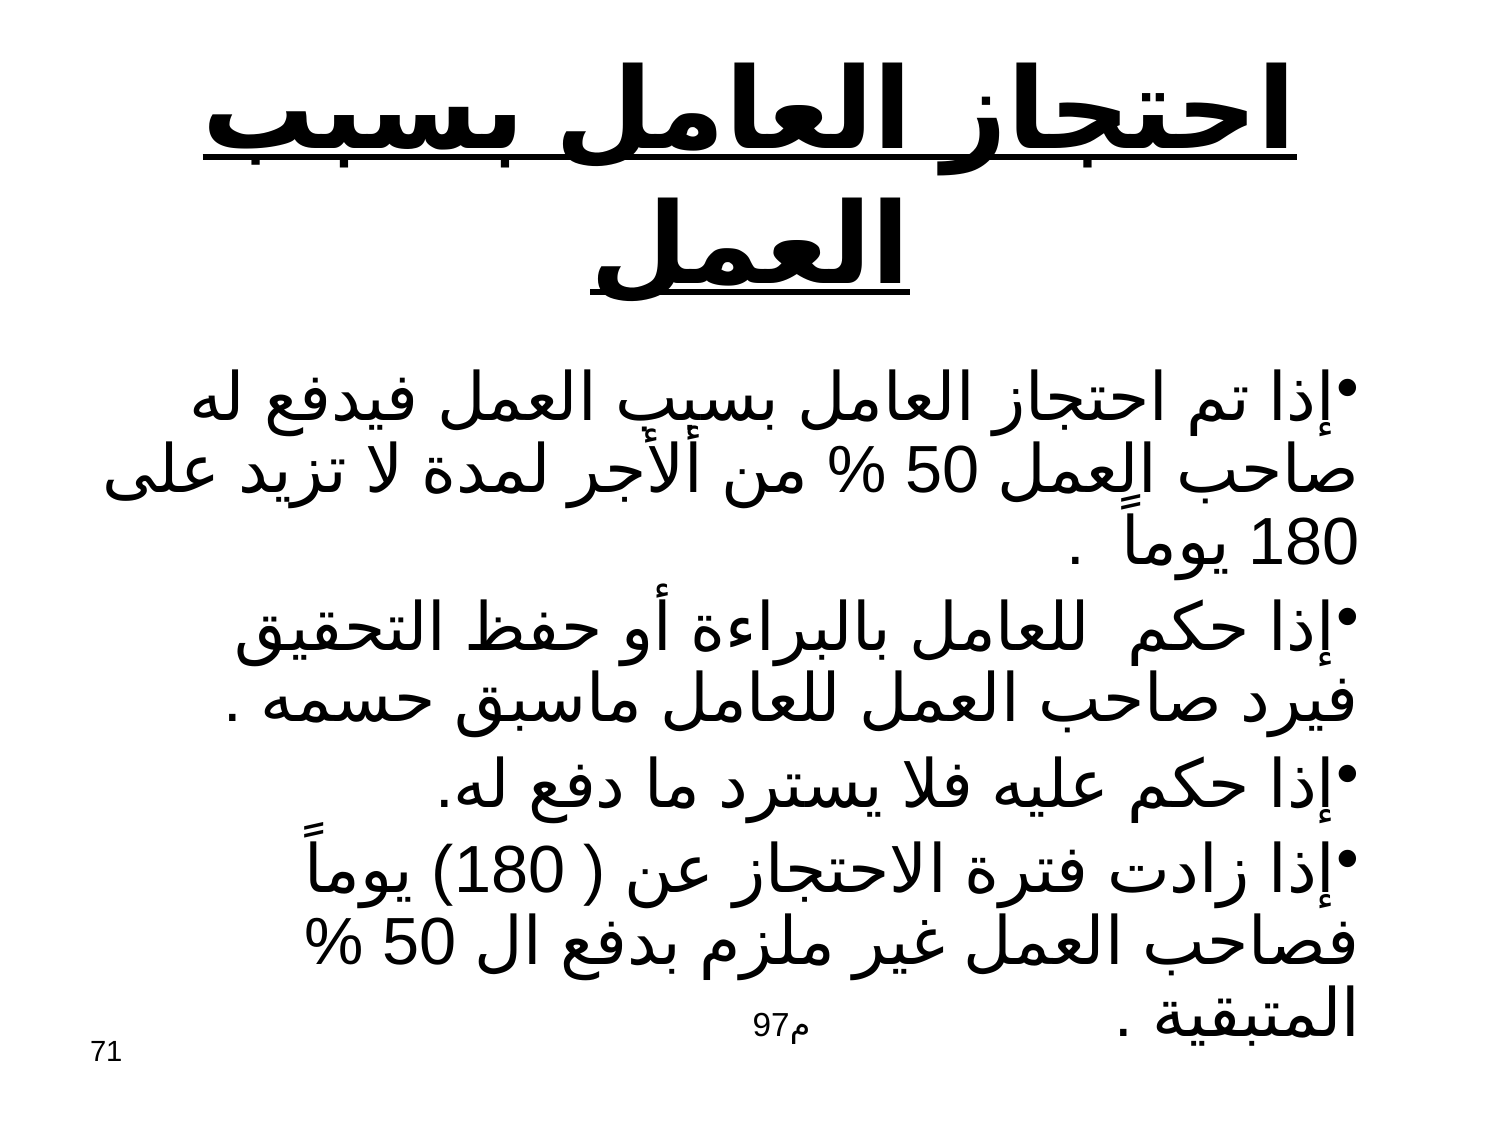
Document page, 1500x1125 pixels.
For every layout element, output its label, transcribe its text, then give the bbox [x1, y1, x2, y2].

subtitle إذا تم احتجاز العامل بسبب العمل فيدفع له صاحب العمل 50 % من ألأجر لمدة لا تزيد على 180 يوماً . إذا حكم للعامل بالبراءة أو حفظ التحقيق فيرد صاحب العمل للعامل ماسبق حسمه . إذا حكم عليه فلا يسترد ما دفع له. إذا زادت فترة الاحتجاز عن ( 180) يوماً فصاحب العمل غير ملزم بدفع ال 50 % المتبقية . م97 [87, 262, 1376, 988]
slide_number 71 [74, 1024, 426, 1103]
title احتجاز العامل بسبب العمل [112, 49, 1388, 292]
